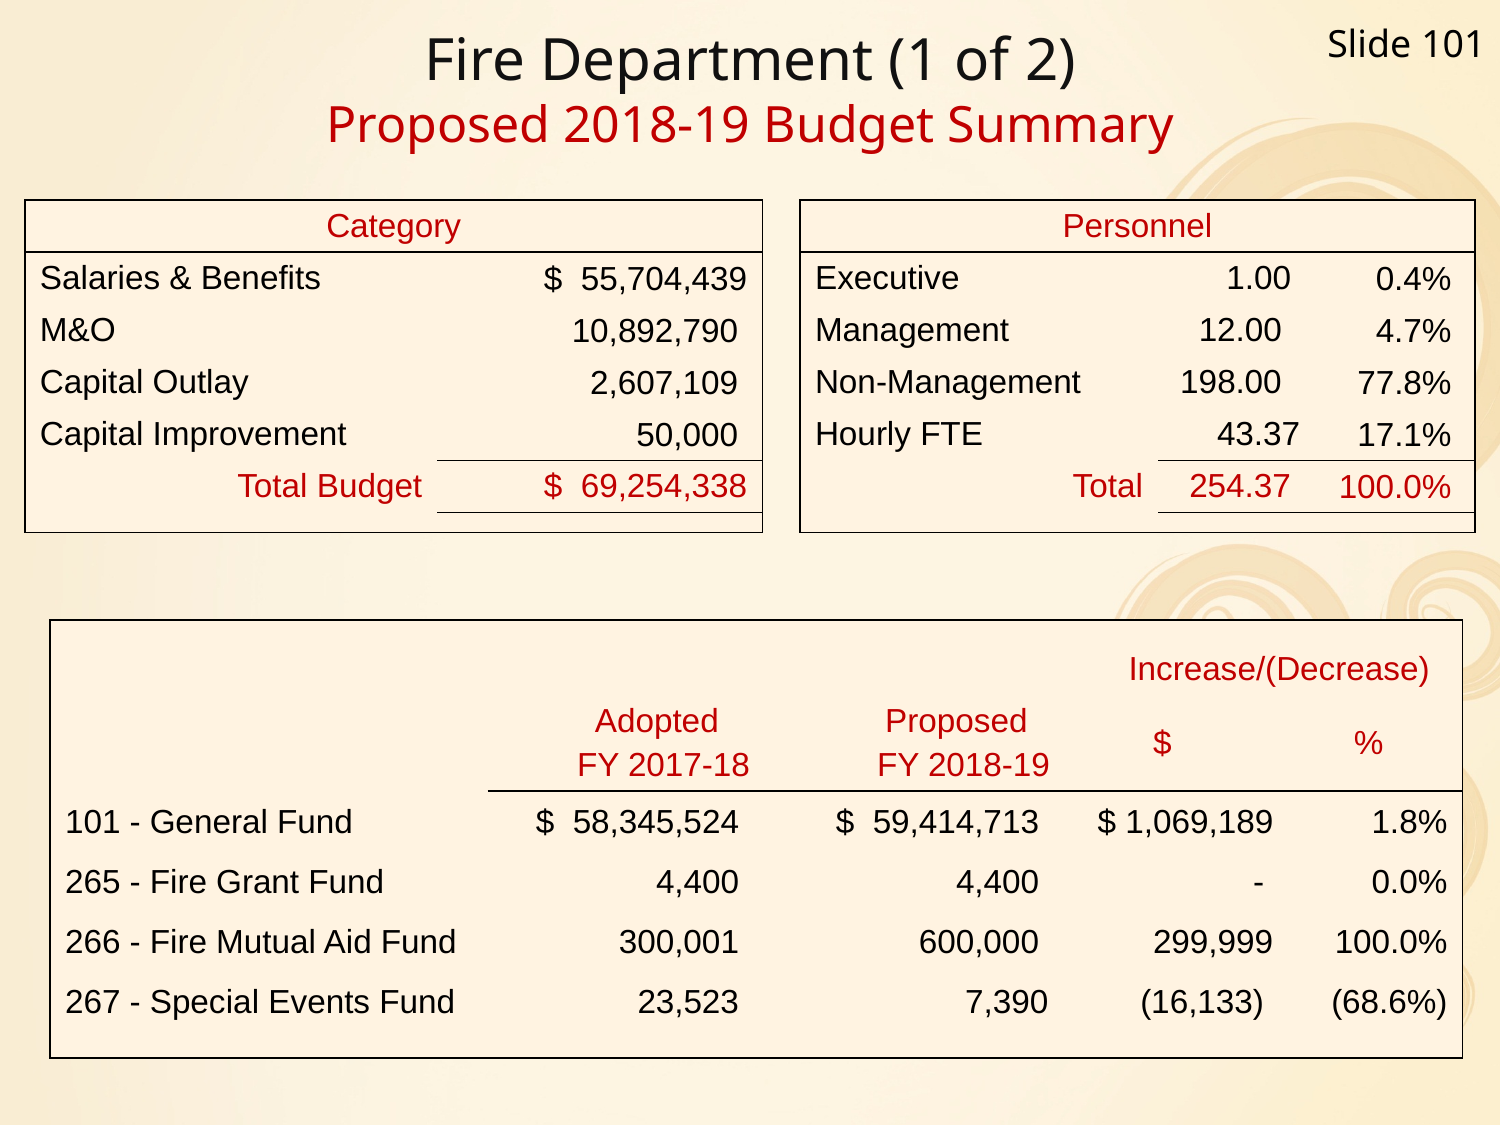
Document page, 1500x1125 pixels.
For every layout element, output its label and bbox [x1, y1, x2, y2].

table_header [801, 201, 1474, 251]
table_header [51, 621, 1462, 790]
table_cell [26, 253, 762, 532]
table_header [26, 201, 762, 251]
table_cell [51, 695, 1462, 1057]
table_cell [801, 253, 1474, 532]
title [50, 37, 1450, 138]
picture [0, 0, 1500, 1125]
table_cell [1050, 695, 1462, 790]
slide_number [1312, 12, 1500, 88]
